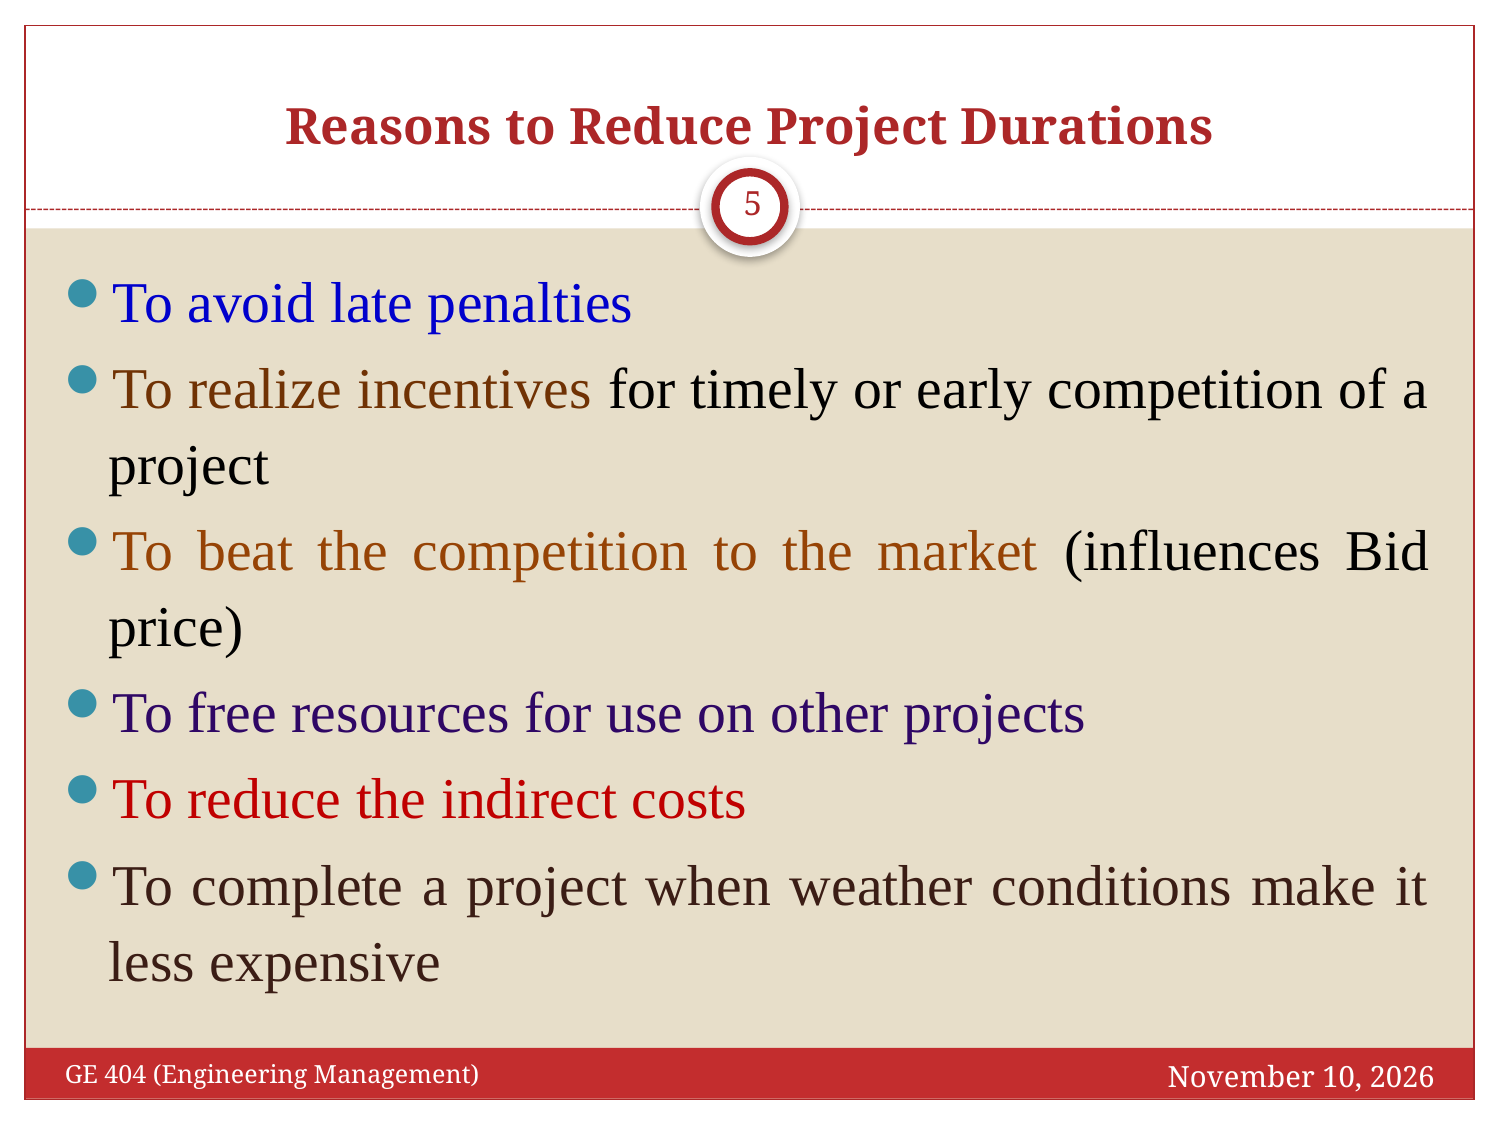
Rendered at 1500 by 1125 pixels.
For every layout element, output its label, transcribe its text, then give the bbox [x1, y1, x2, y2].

footer GE 404 (Engineering Management) [50, 1051, 638, 1112]
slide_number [950, 1050, 1450, 1111]
slide_number 5 [715, 168, 791, 241]
title Reasons to Reduce Project Durations [49, 37, 1450, 162]
list To avoid late penalties To realize incentives for timely or early competition of a project To beat the competition to the market (influences Bid price) To free resources for use on other projects To reduce the indirect costs To complete a project when weather conditions make it less expensive [49, 250, 1445, 1001]
